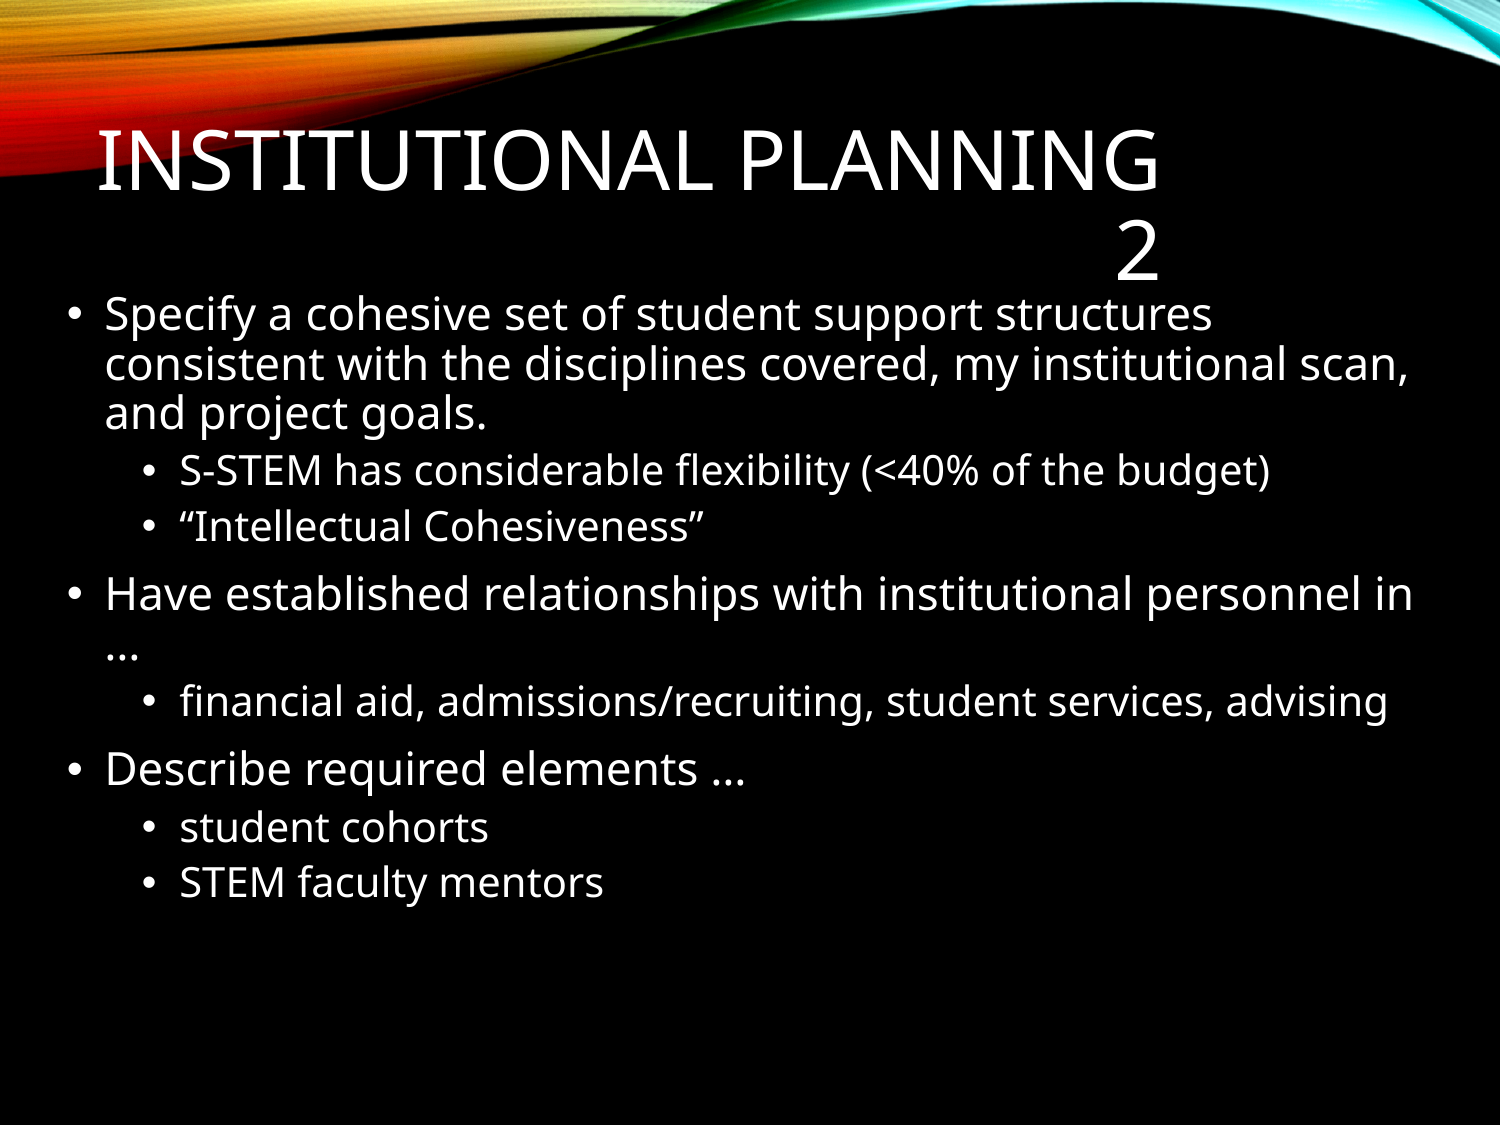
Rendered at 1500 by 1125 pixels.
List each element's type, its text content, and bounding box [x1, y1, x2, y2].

list Specify a cohesive set of student support structures consistent with the disciplines covered, my institutional scan, and project goals. S-STEM has considerable flexibility (<40% of the budget) “Intellectual Cohesiveness” Have established relationships with institutional personnel in … financial aid, admissions/recruiting, student services, advising Describe required elements … student cohorts STEM faculty mentors [51, 283, 1451, 1092]
picture [0, 0, 1500, 178]
title Institutional Planning 2 [51, 102, 1178, 283]
